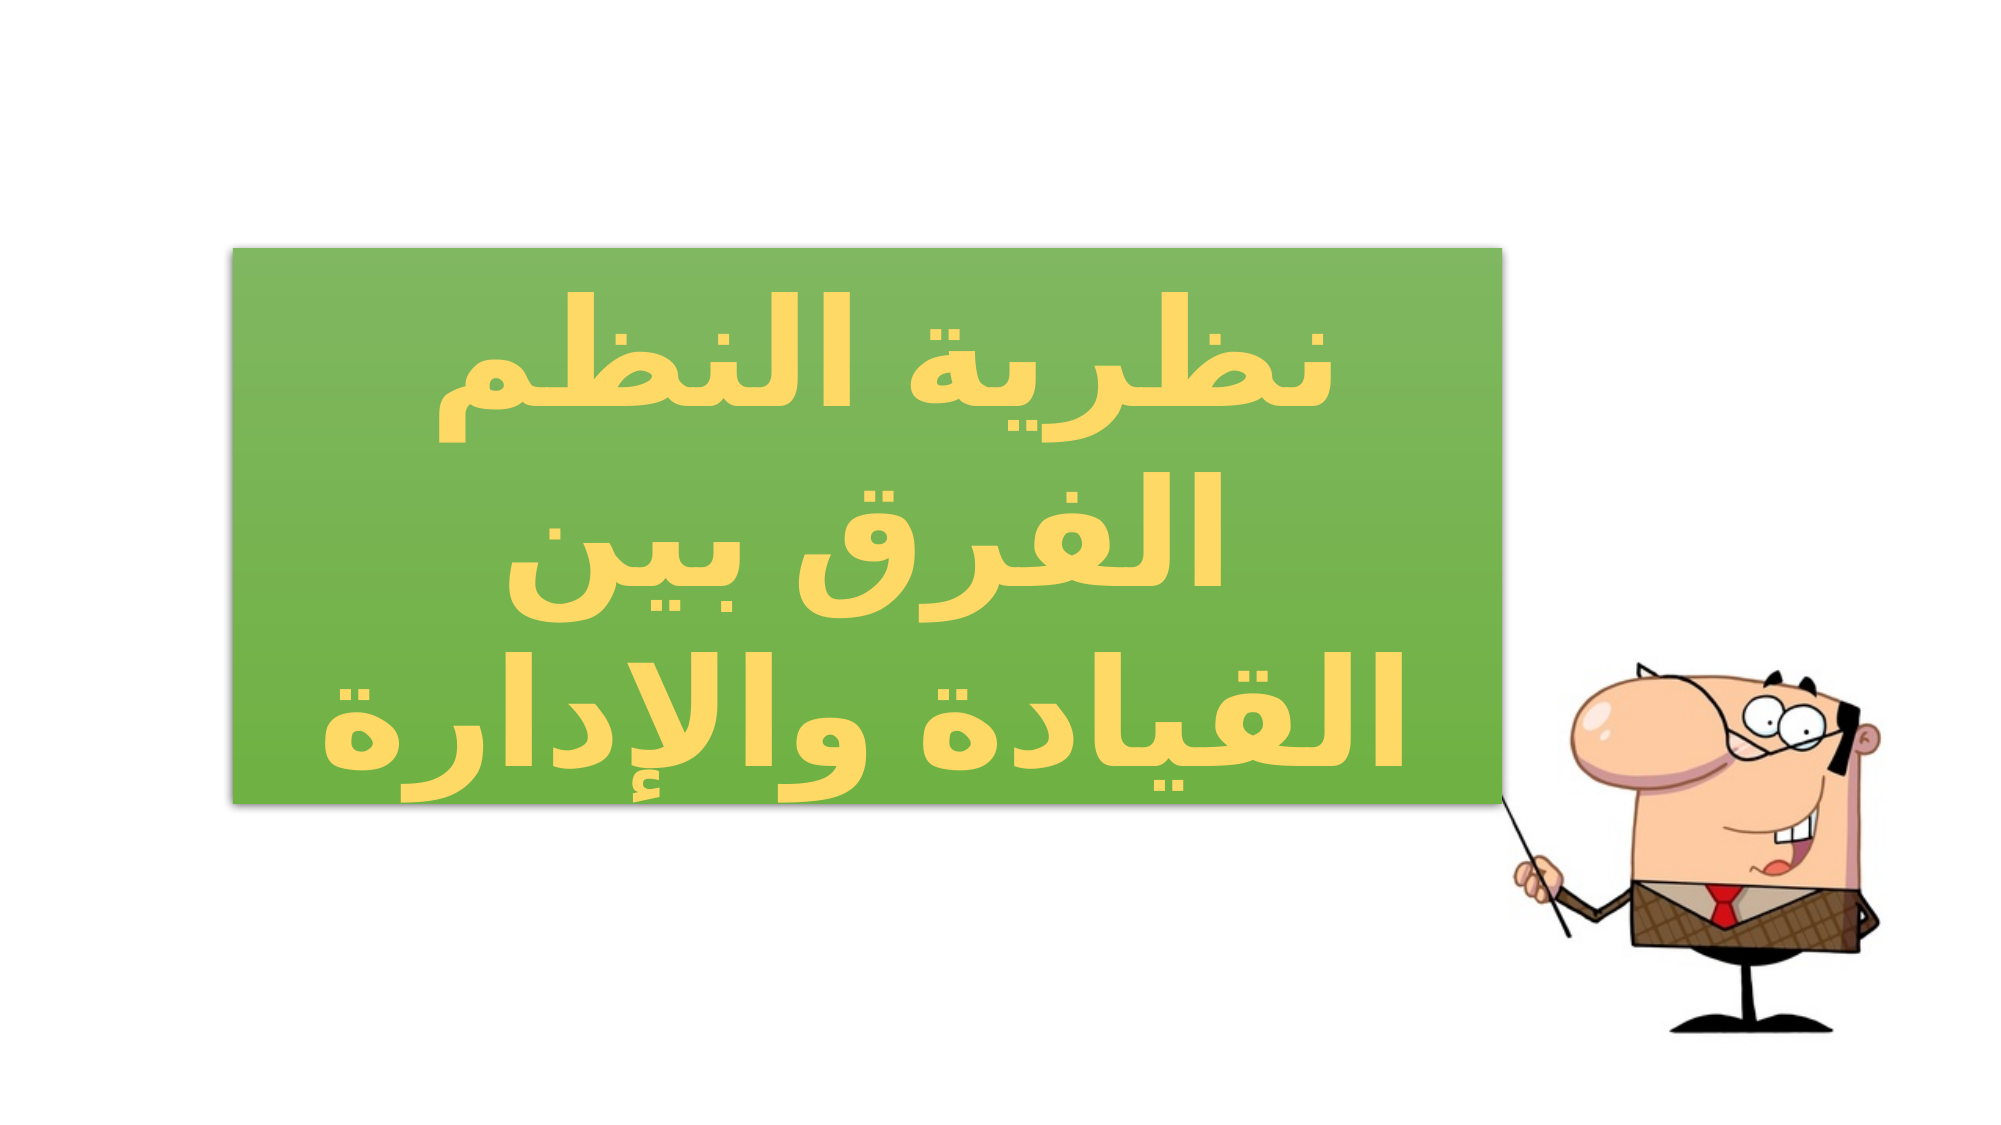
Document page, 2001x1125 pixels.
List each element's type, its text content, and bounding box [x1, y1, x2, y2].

picture [1433, 644, 1903, 1051]
text_box نظرية النظم الفرق بين القيادة والإدارة [232, 248, 1503, 804]
